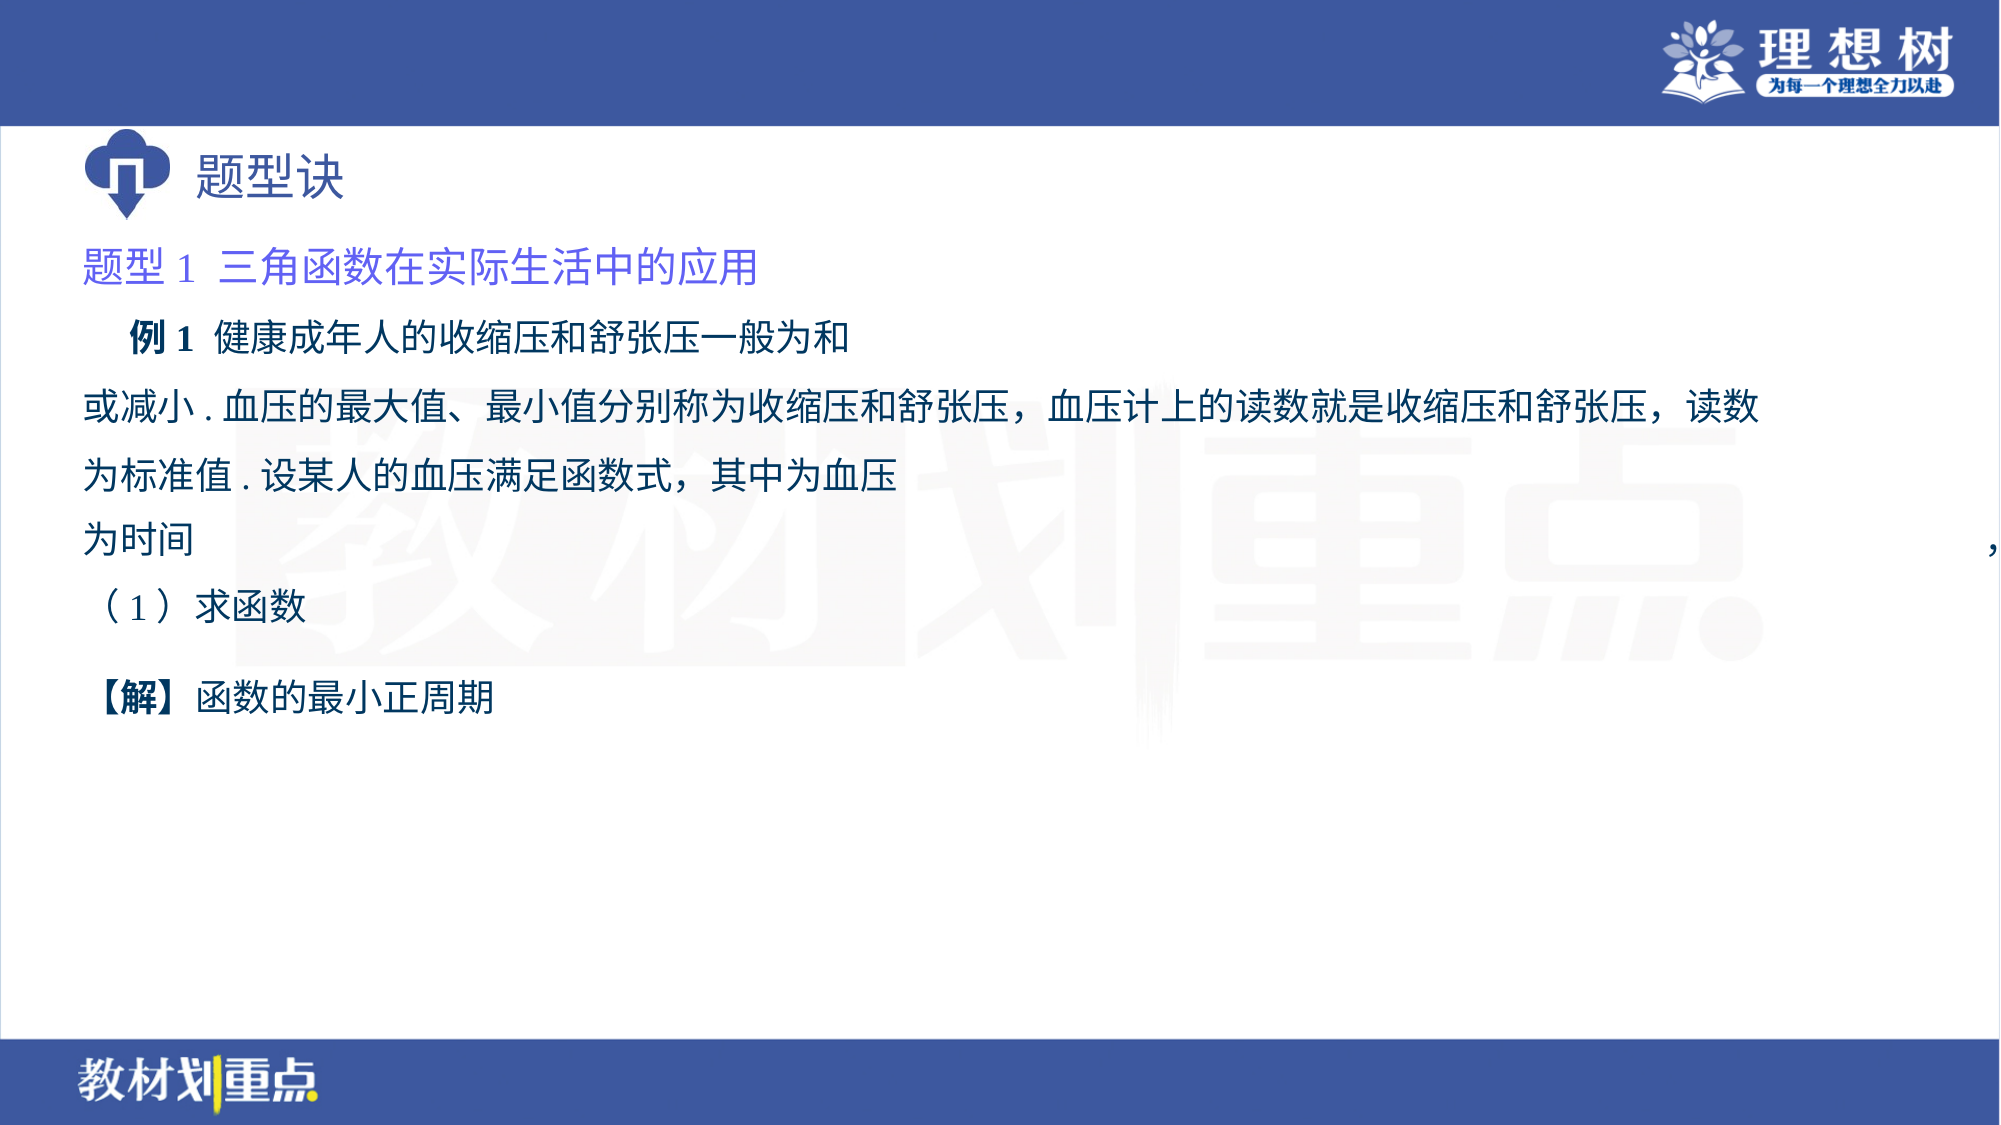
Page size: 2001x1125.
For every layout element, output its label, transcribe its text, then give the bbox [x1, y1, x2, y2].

text_box 题型诀 [194, 132, 491, 219]
picture [0, 0, 2000, 1125]
text_box 题型1 三角函数在实际生活中的应用 [82, 220, 1817, 354]
